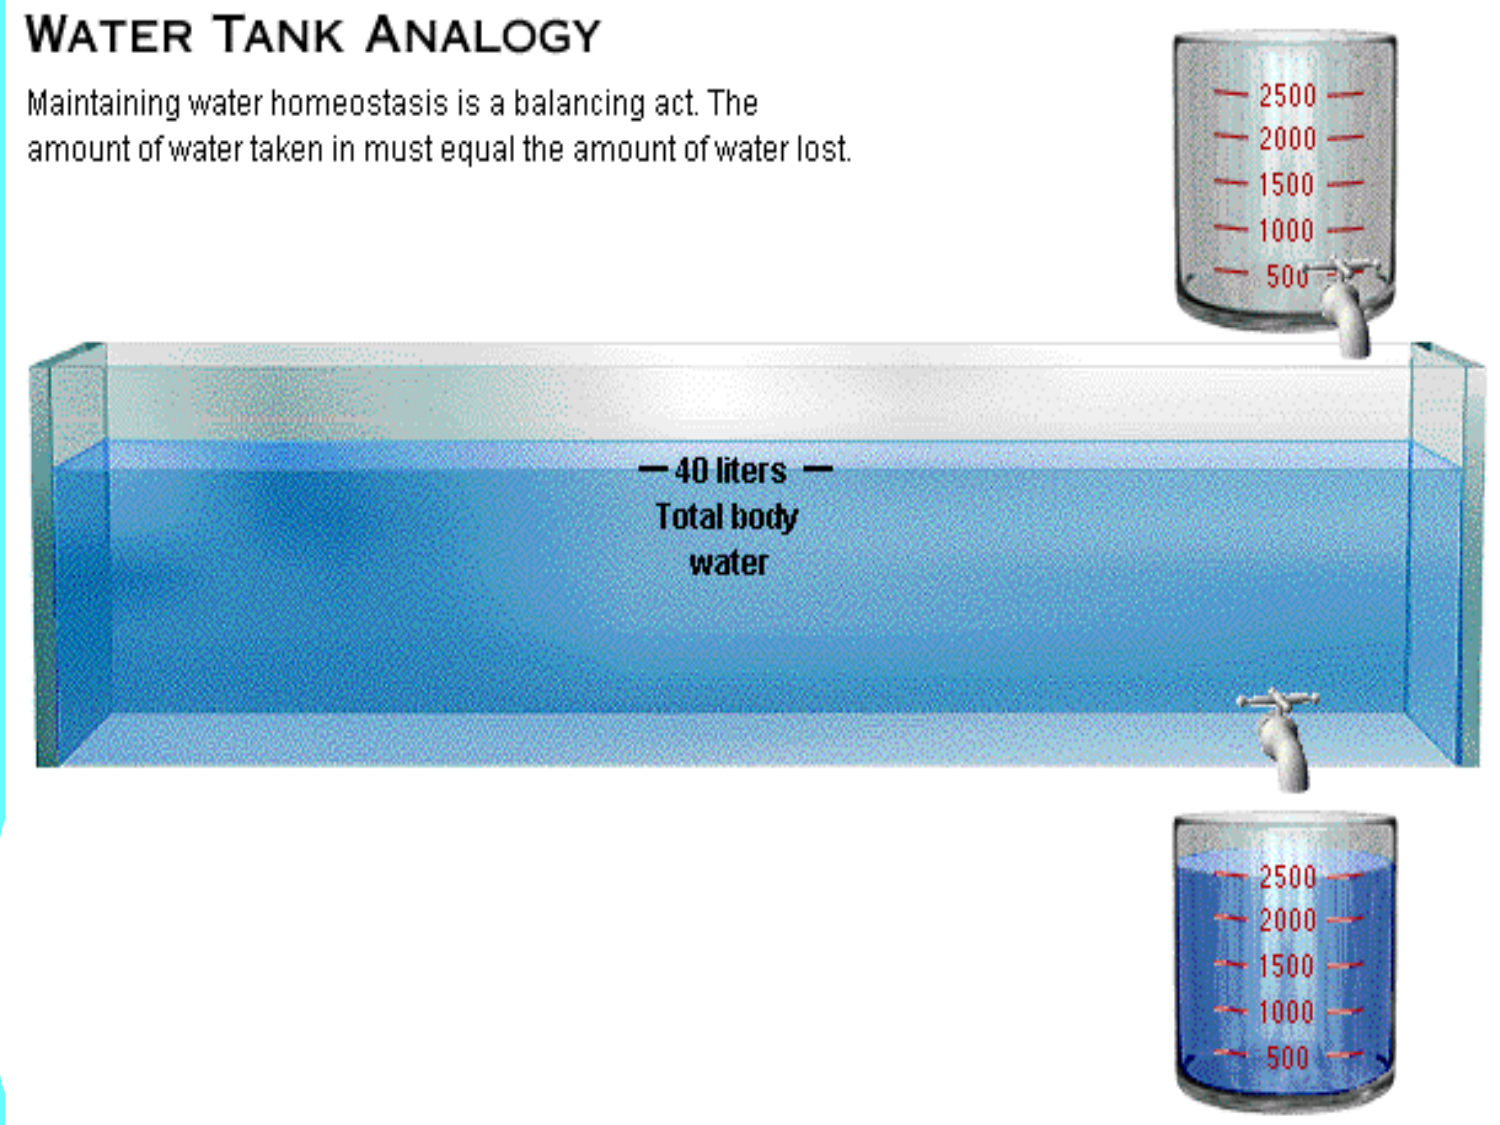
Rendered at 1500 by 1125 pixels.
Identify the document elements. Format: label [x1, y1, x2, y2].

list [5, 0, 1500, 1125]
